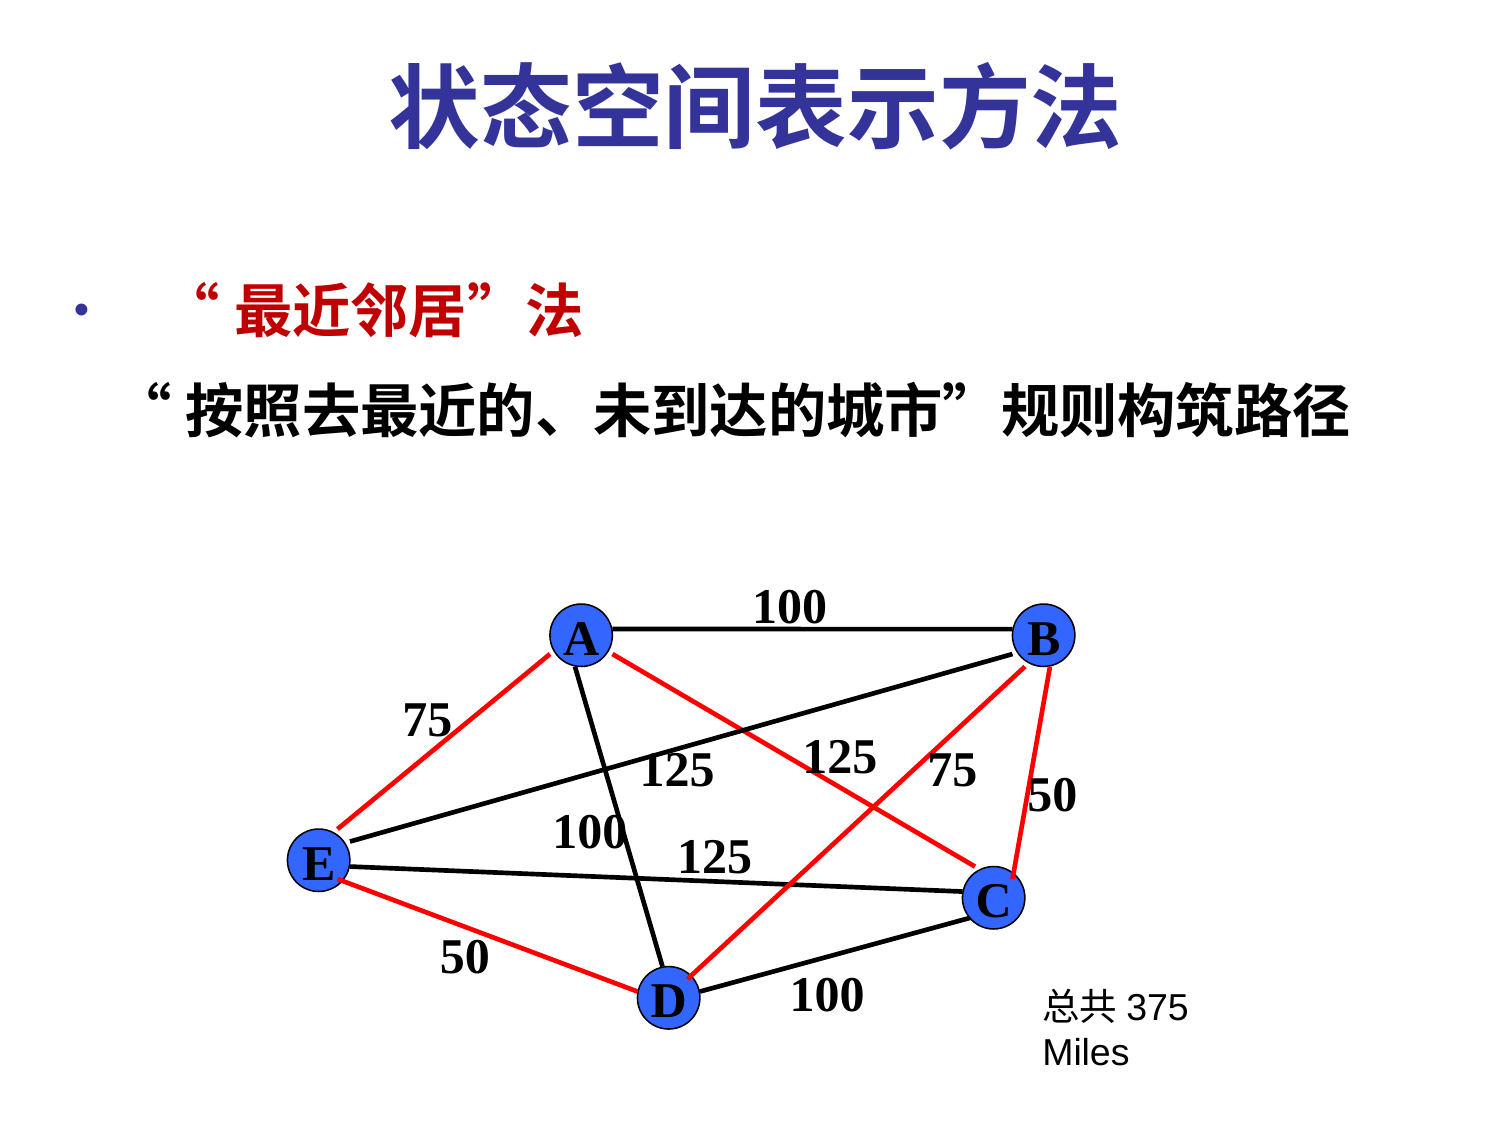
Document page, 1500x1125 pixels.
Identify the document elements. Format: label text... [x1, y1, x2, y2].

text_box 75 [912, 729, 1050, 804]
text_box 50 [424, 916, 563, 992]
text_box 75 [387, 679, 525, 754]
text_box 100 [774, 954, 913, 1029]
text_box A [549, 604, 613, 667]
text_box C [962, 866, 1025, 929]
text_box 状态空间表示方法 [177, 42, 1335, 168]
text_box B [1012, 604, 1075, 667]
text_box 125 [624, 729, 763, 804]
text_box E [287, 829, 350, 892]
text_box 125 [662, 816, 800, 892]
text_box 总共375 Miles [1027, 975, 1294, 1081]
text_box 125 [787, 716, 925, 792]
text_box 50 [1012, 754, 1150, 829]
text_box 100 [737, 566, 875, 642]
text_box D [637, 966, 700, 1030]
text_box “最近邻居”法 “按照去最近的、未到达的城市”规则构筑路径 [58, 267, 1500, 551]
text_box 100 [537, 791, 675, 867]
